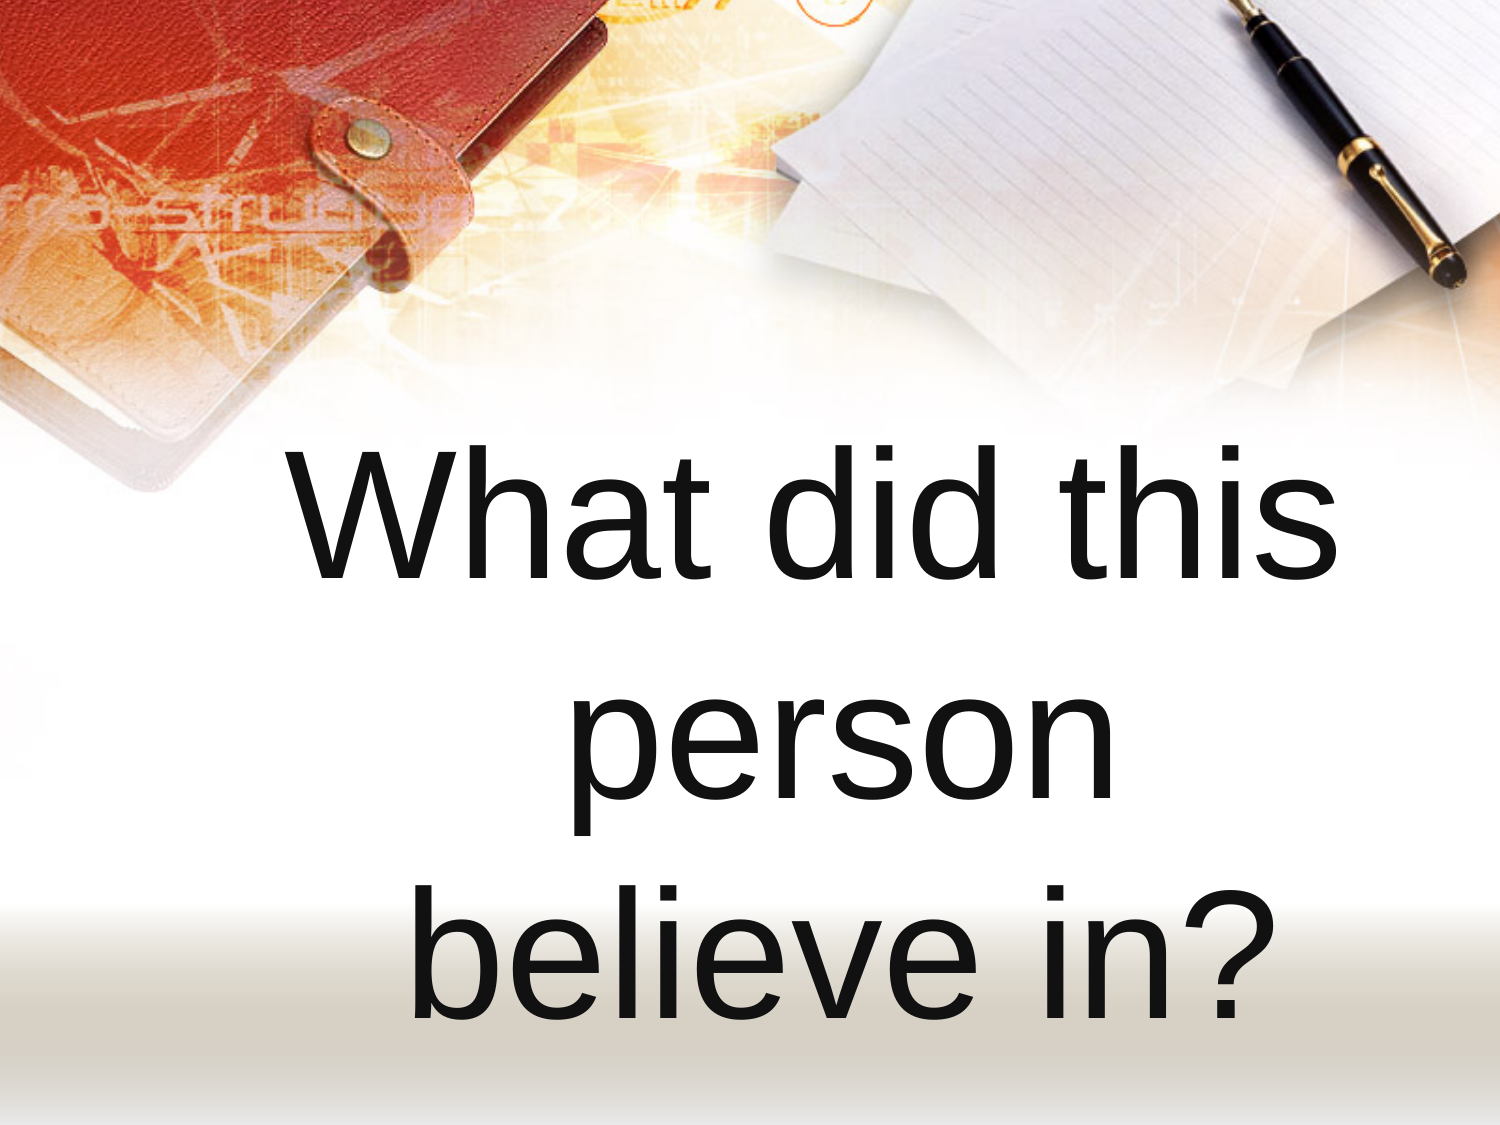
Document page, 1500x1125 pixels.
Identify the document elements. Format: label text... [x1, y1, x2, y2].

list What did this person believe in? [187, 387, 1442, 1076]
picture [0, 0, 1500, 936]
